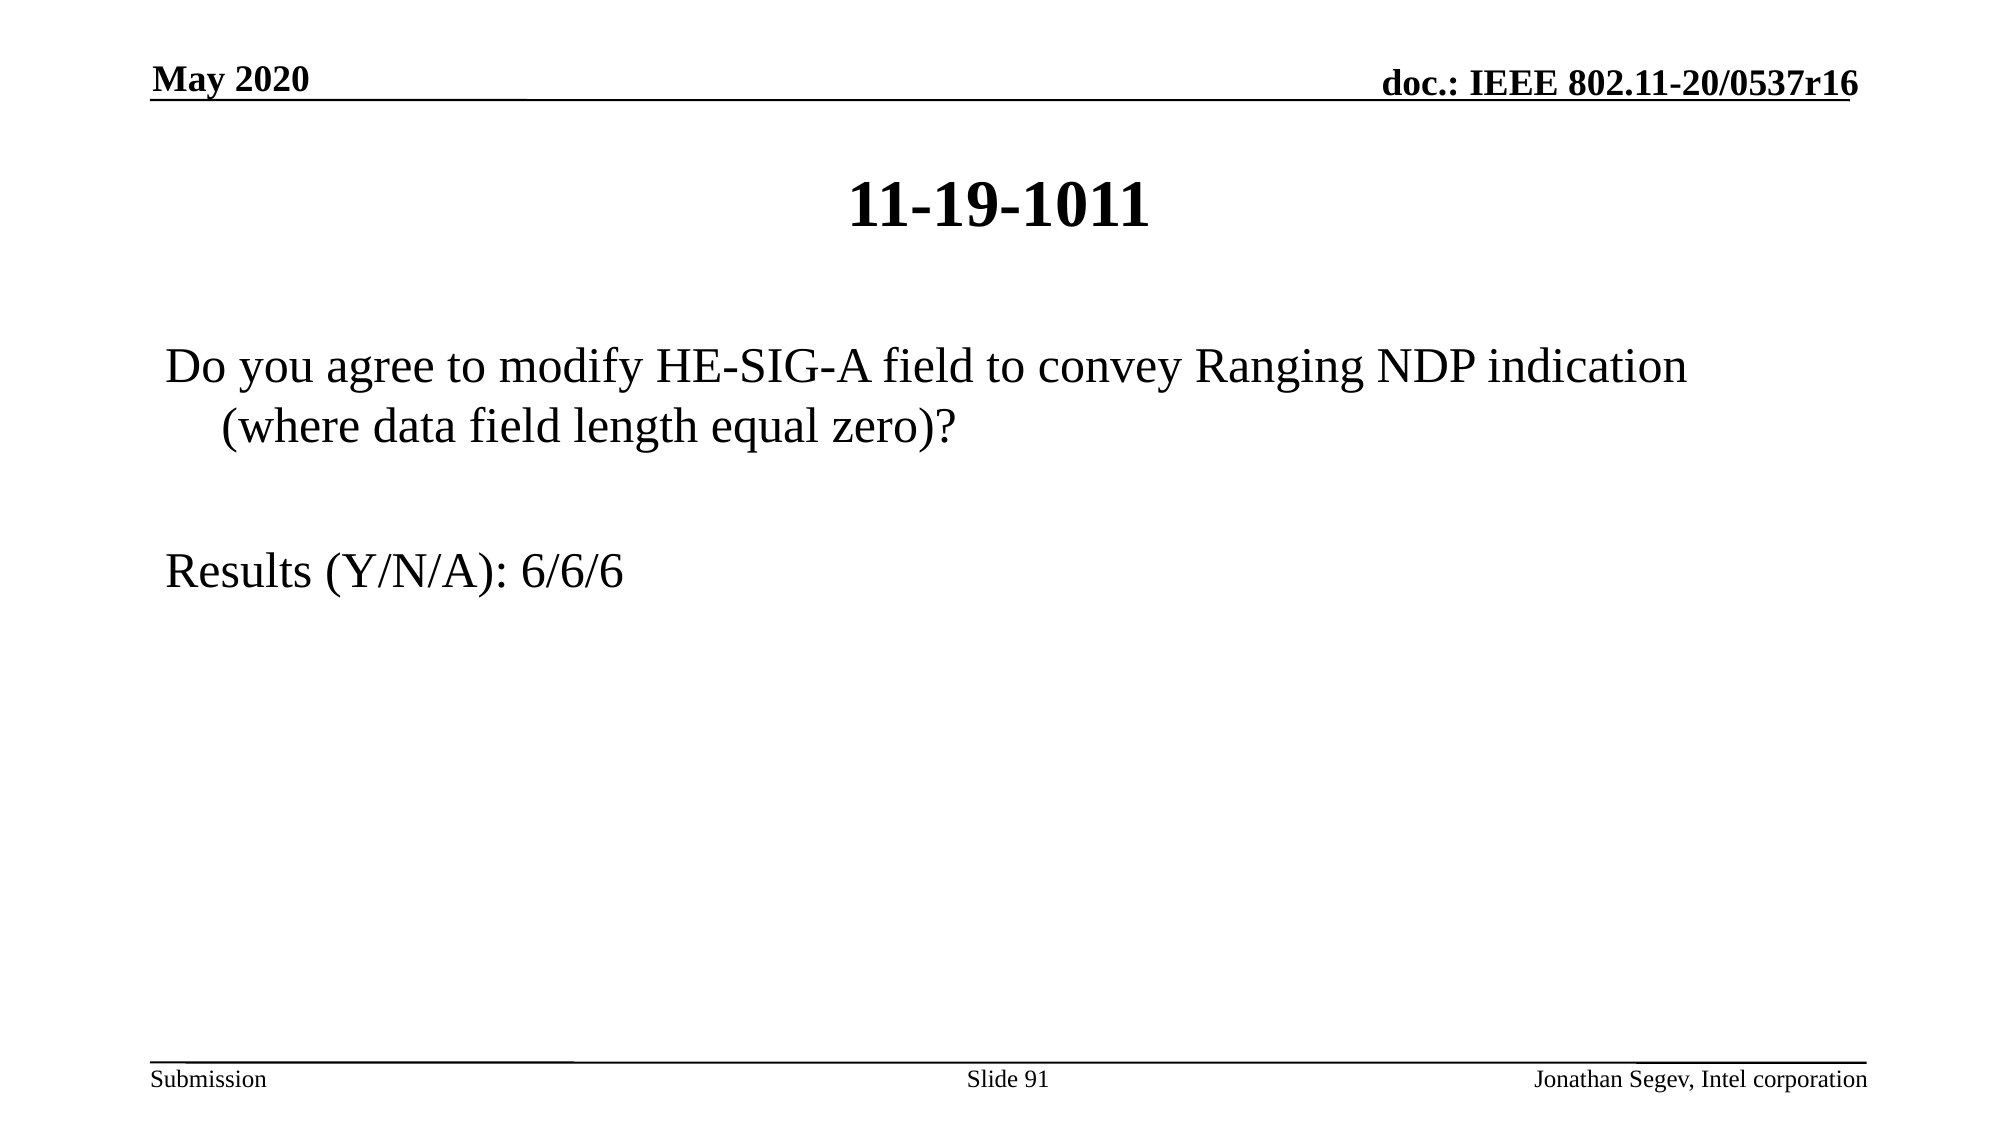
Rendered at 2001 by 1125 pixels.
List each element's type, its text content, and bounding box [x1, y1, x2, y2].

slide_number Slide 91 [950, 1061, 1067, 1123]
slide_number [152, 54, 563, 100]
footer Jonathan Segev, Intel corporation [1171, 1061, 1869, 1093]
list Do you agree to modify HE-SIG-A field to convey Ranging NDP indication (where data field length equal zero)? Results (Y/N/A): 6/6/6 [149, 324, 1850, 1000]
title 11-19-1011 [149, 112, 1850, 288]
